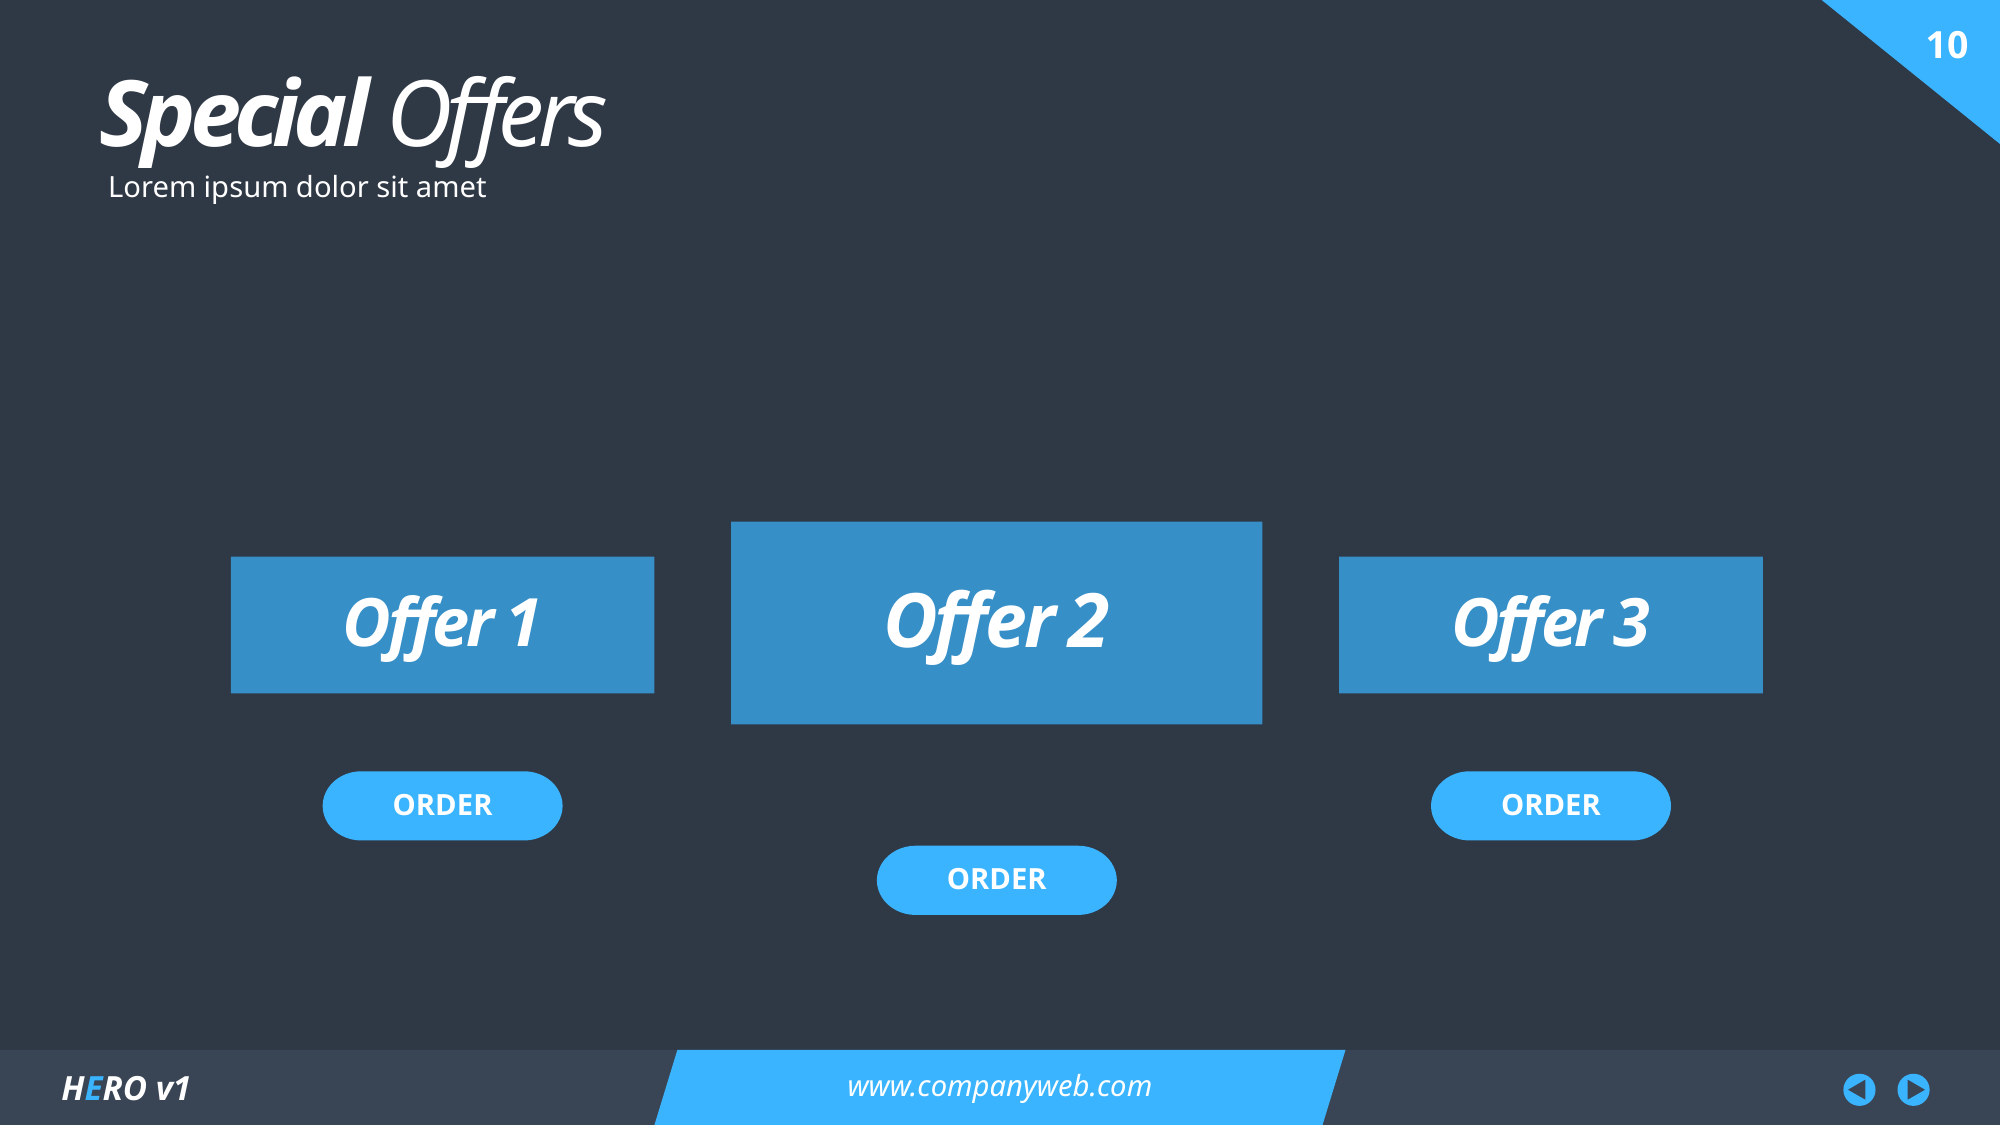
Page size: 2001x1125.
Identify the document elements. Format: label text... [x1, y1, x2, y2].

picture [1339, 324, 1763, 919]
text_box Special Offers [84, 63, 1171, 169]
picture [731, 252, 1263, 998]
picture [230, 324, 655, 919]
text_box Lorem ipsum dolor sit amet [93, 169, 785, 207]
